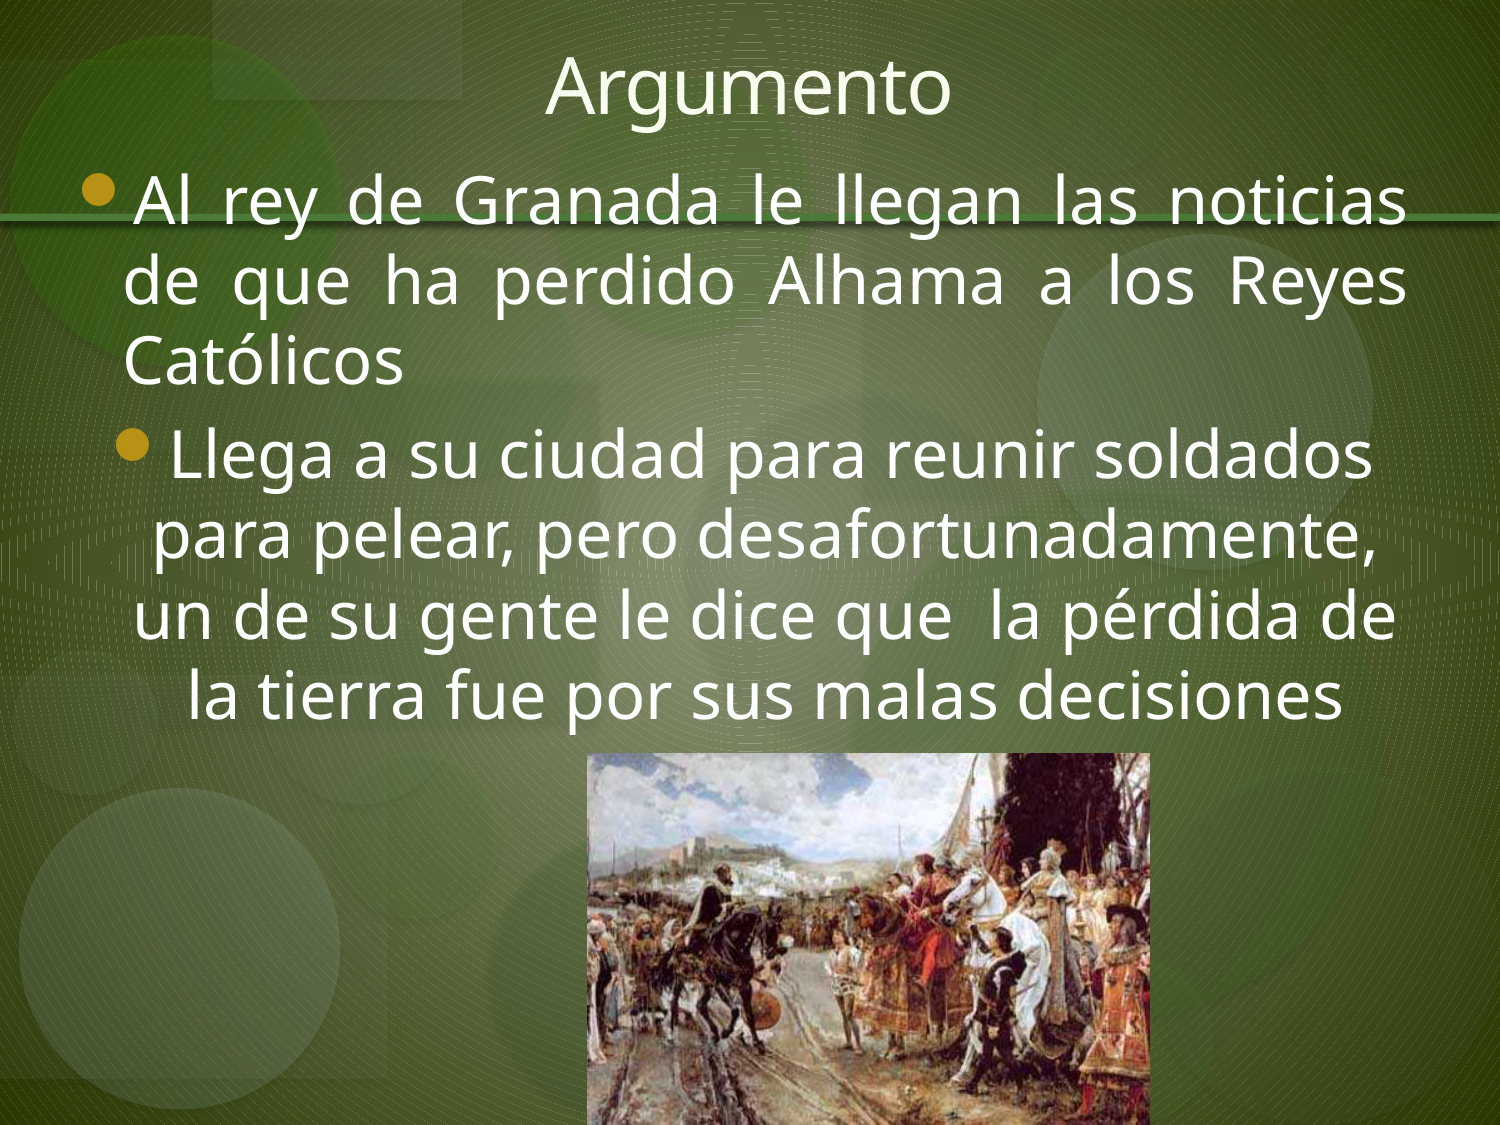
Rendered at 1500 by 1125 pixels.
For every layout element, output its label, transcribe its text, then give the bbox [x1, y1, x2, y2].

list Al rey de Granada le llegan las noticias de que ha perdido Alhama a los Reyes Católicos Llega a su ciudad para reunir soldados para pelear, pero desafortunadamente, un de su gente le dice que la pérdida de la tierra fue por sus malas decisiones como rey. [62, 149, 1425, 1043]
picture [587, 753, 1151, 1125]
title Argumento [75, 26, 1425, 138]
